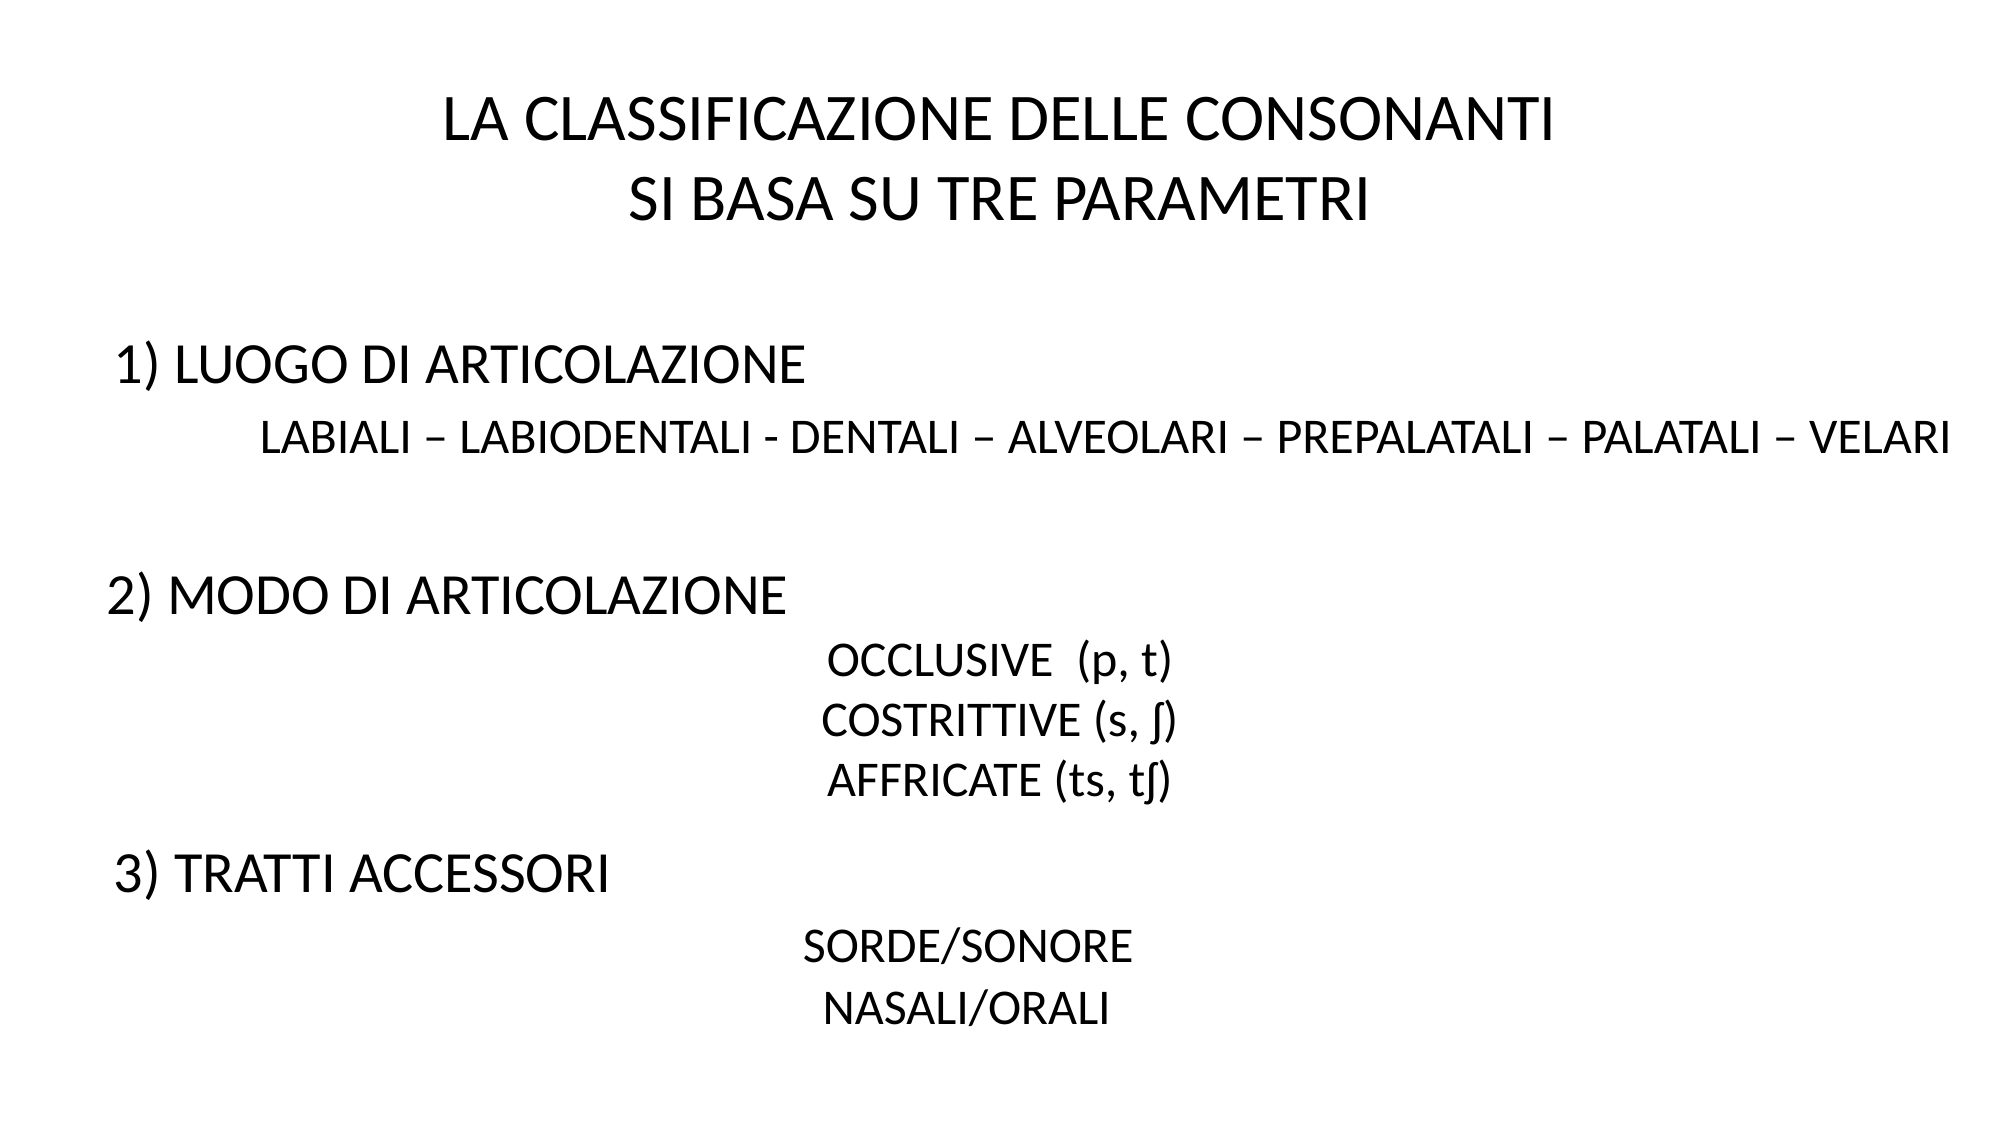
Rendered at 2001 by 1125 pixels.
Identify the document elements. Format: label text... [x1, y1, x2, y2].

text_box LA CLASSIFICAZIONE DELLE CONSONANTI SI BASA SU TRE PARAMETRI [91, 66, 1909, 242]
text_box 2) MODO DI ARTICOLAZIONE OCCLUSIVE (p, t) COSTRITTIVE (s, ʃ) AFFRICATE (ts, tʃ) [91, 548, 1909, 814]
text_box 3) TRATTI ACCESSORI SORDE/SONORE NASALI/ORALI [99, 827, 1916, 1112]
text_box 1) LUOGO DI ARTICOLAZIONE LABIALI – LABIODENTALI - DENTALI – ALVEOLARI – PREPALATALI – PALATALI – VELARI [99, 318, 1973, 473]
